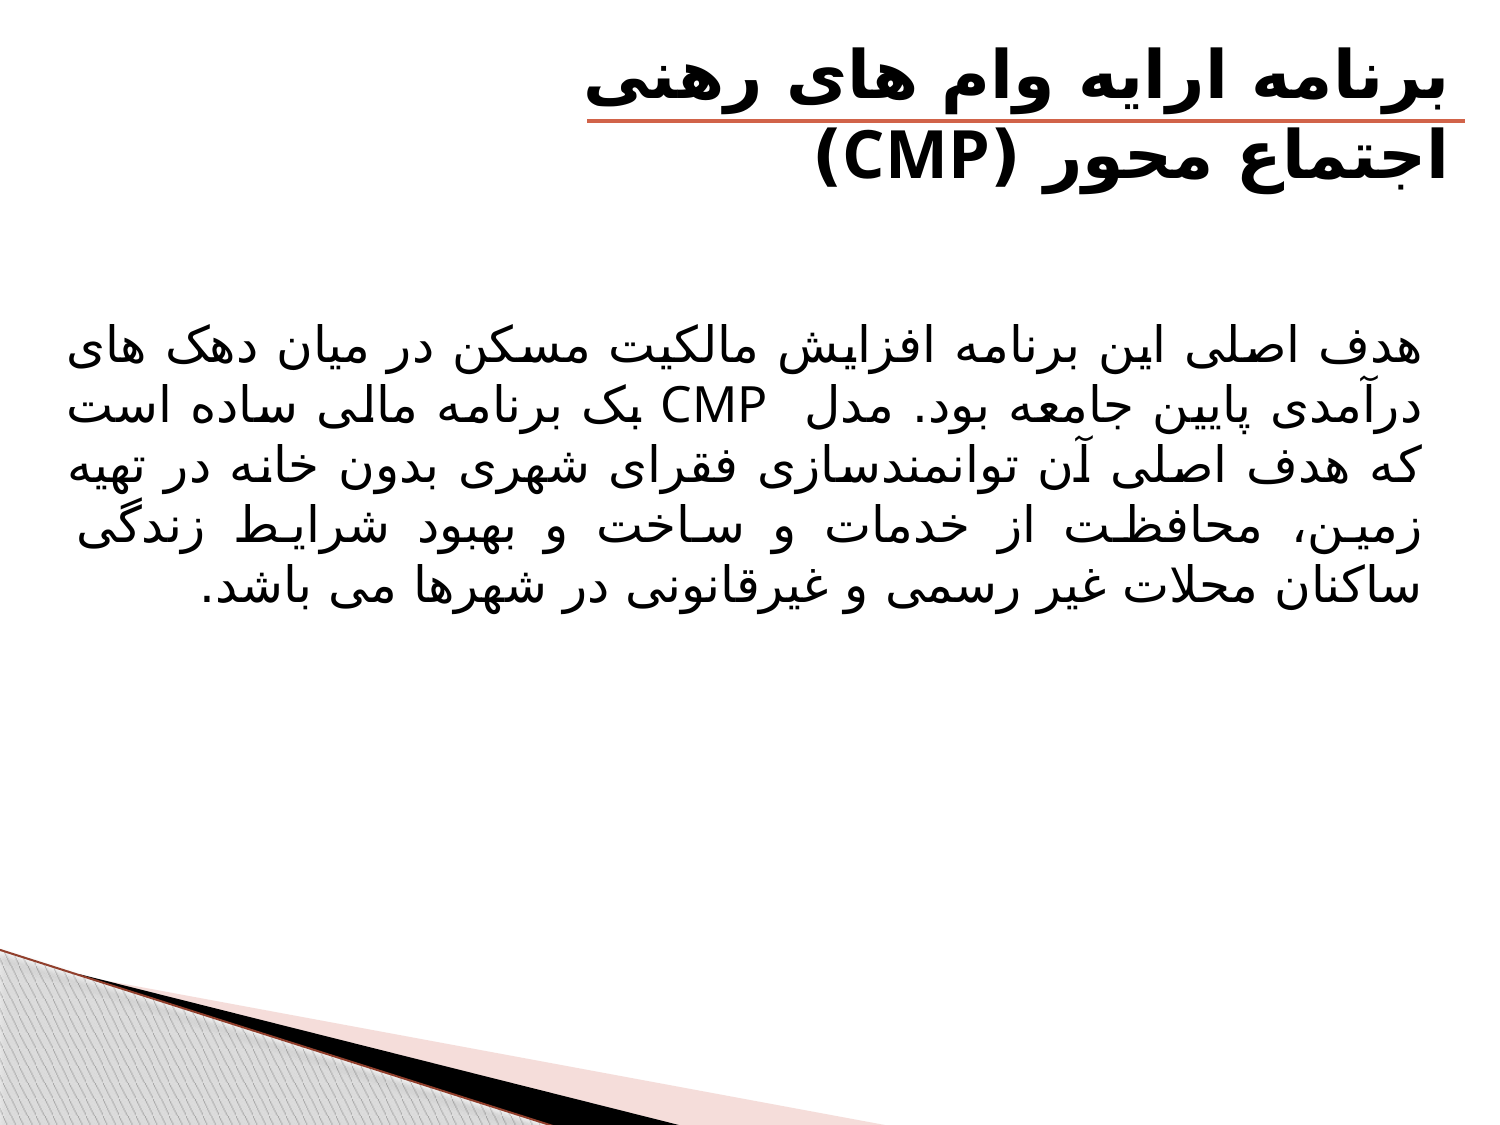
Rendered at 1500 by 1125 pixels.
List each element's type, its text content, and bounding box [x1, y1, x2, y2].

text_box هدف اصلی این برنامه افزایش مالکیت مسکن در میان دهک های درآمدی پایین جامعه بود. مدل CMP بک برنامه مالی ساده است که هدف اصلی آن توانمندسازی فقرای شهری بدون خانه در تهیه زمین، محافظت از خدمات و ساخت و بهبود شرایط زندگی ساکنان محلات غیر رسمی و غیرقانونی در شهرها می باشد. [50, 304, 1438, 620]
text_box برنامه ارایه وام های رهنی اجتماع محور (CMP) [440, 24, 1465, 200]
